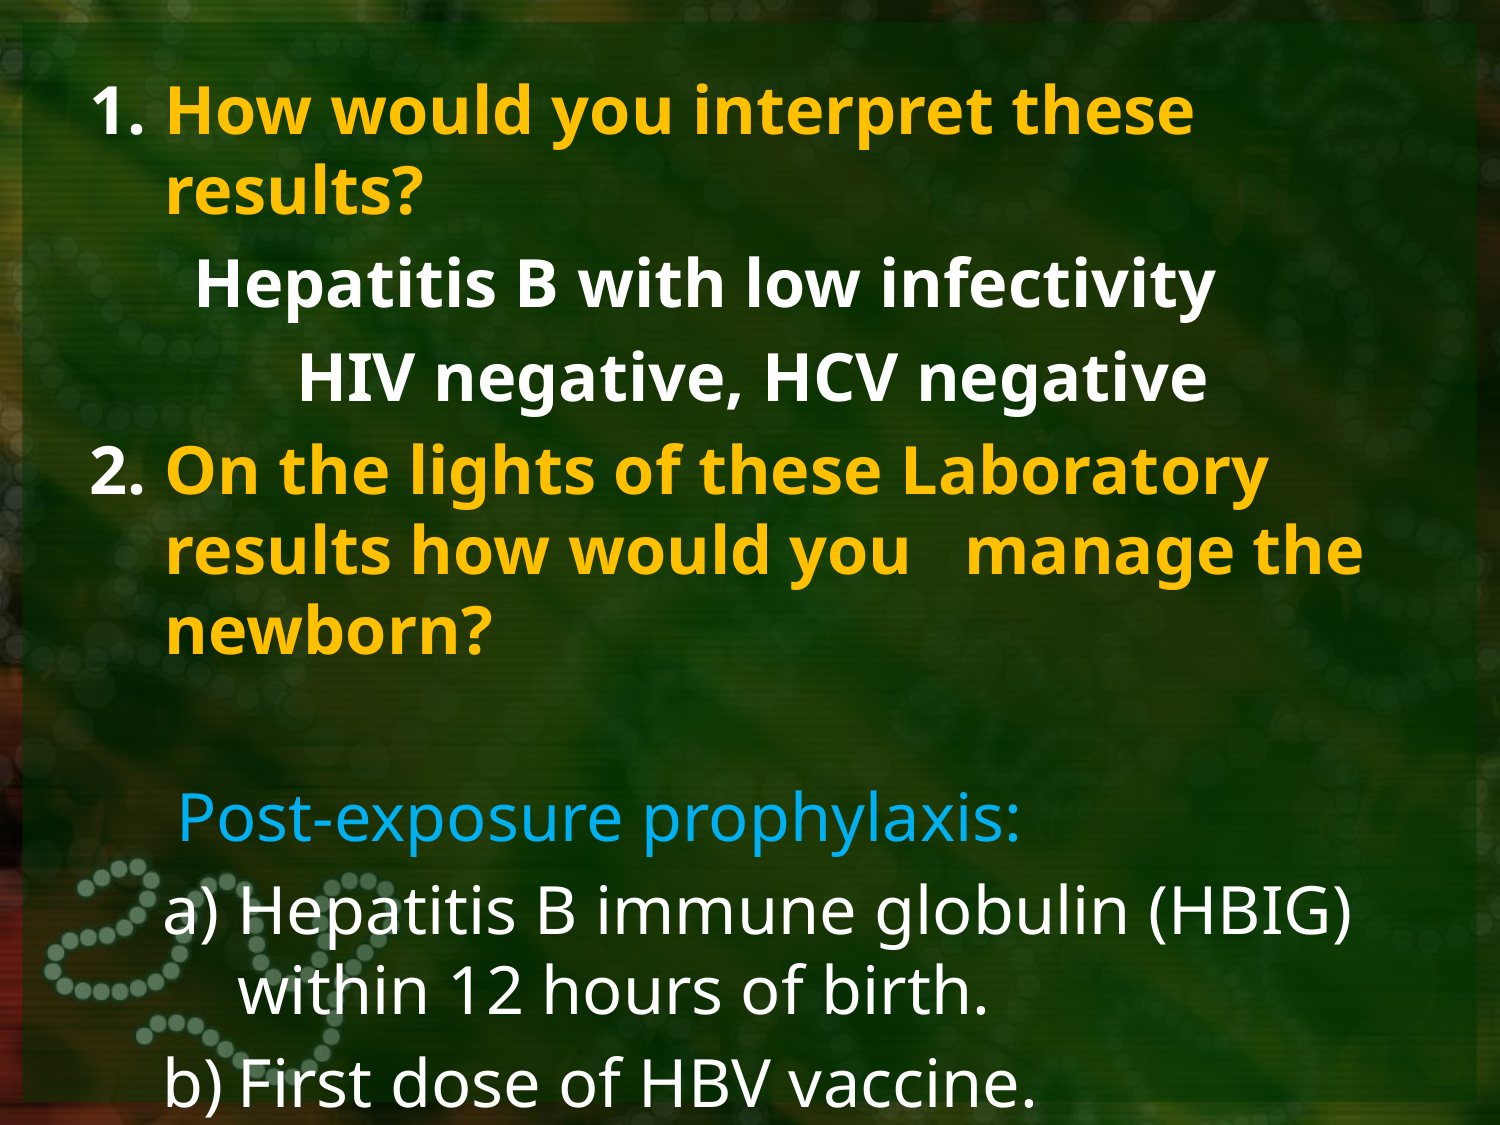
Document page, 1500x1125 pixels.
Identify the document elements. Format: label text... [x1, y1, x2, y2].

list How would you interpret these results? Hepatitis B with low infectivity HIV negative, HCV negative On the lights of these Laboratory results how would you manage the newborn? Post-exposure prophylaxis: Hepatitis B immune globulin (HBIG) within 12 hours of birth. First dose of HBV vaccine. [74, 60, 1425, 1006]
picture [0, 0, 1500, 1125]
